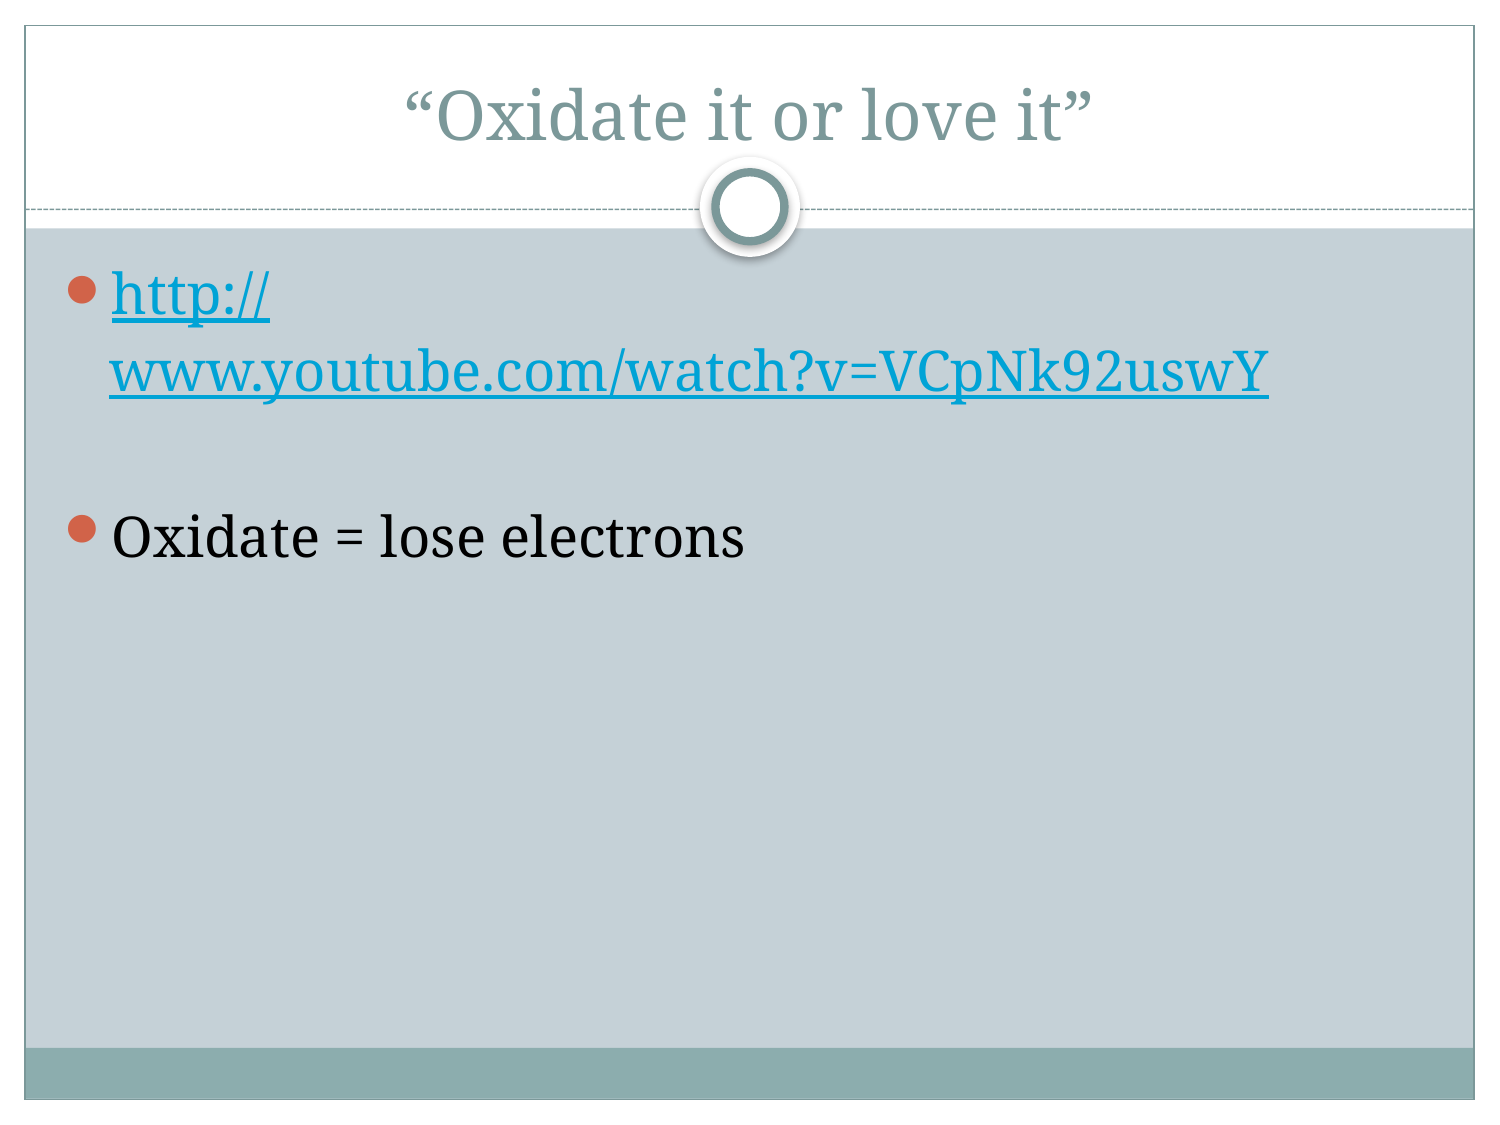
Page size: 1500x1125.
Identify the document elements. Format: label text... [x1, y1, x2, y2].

list http://www.youtube.com/watch?v=VCpNk92uswY Oxidate = lose electrons [49, 250, 1445, 1001]
title “Oxidate it or love it” [49, 37, 1450, 162]
